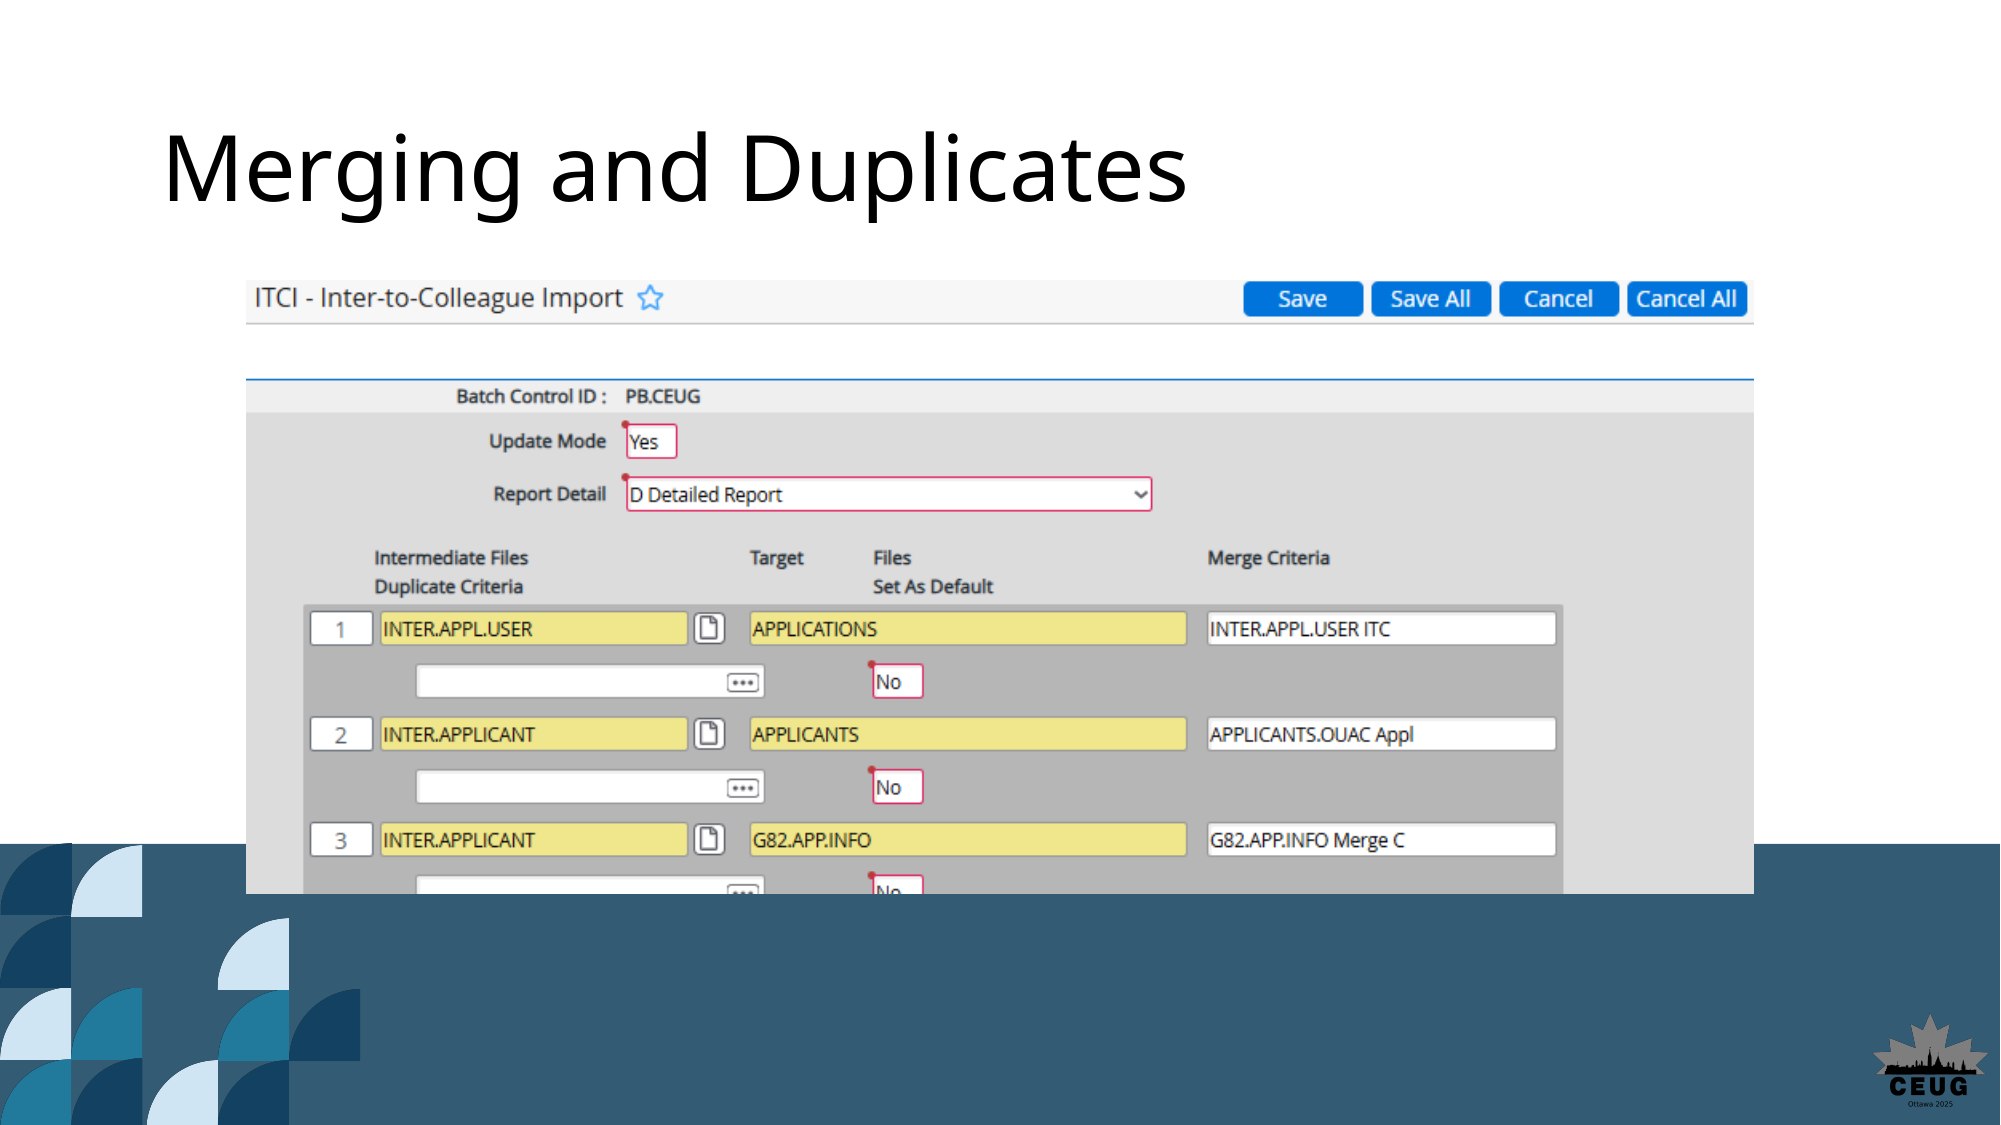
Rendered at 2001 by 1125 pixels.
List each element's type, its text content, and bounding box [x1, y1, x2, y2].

picture [0, 843, 143, 1125]
picture [146, 918, 361, 1125]
picture [246, 280, 1754, 895]
title Merging and Duplicates [74, 63, 1278, 281]
picture [1872, 1013, 1989, 1110]
